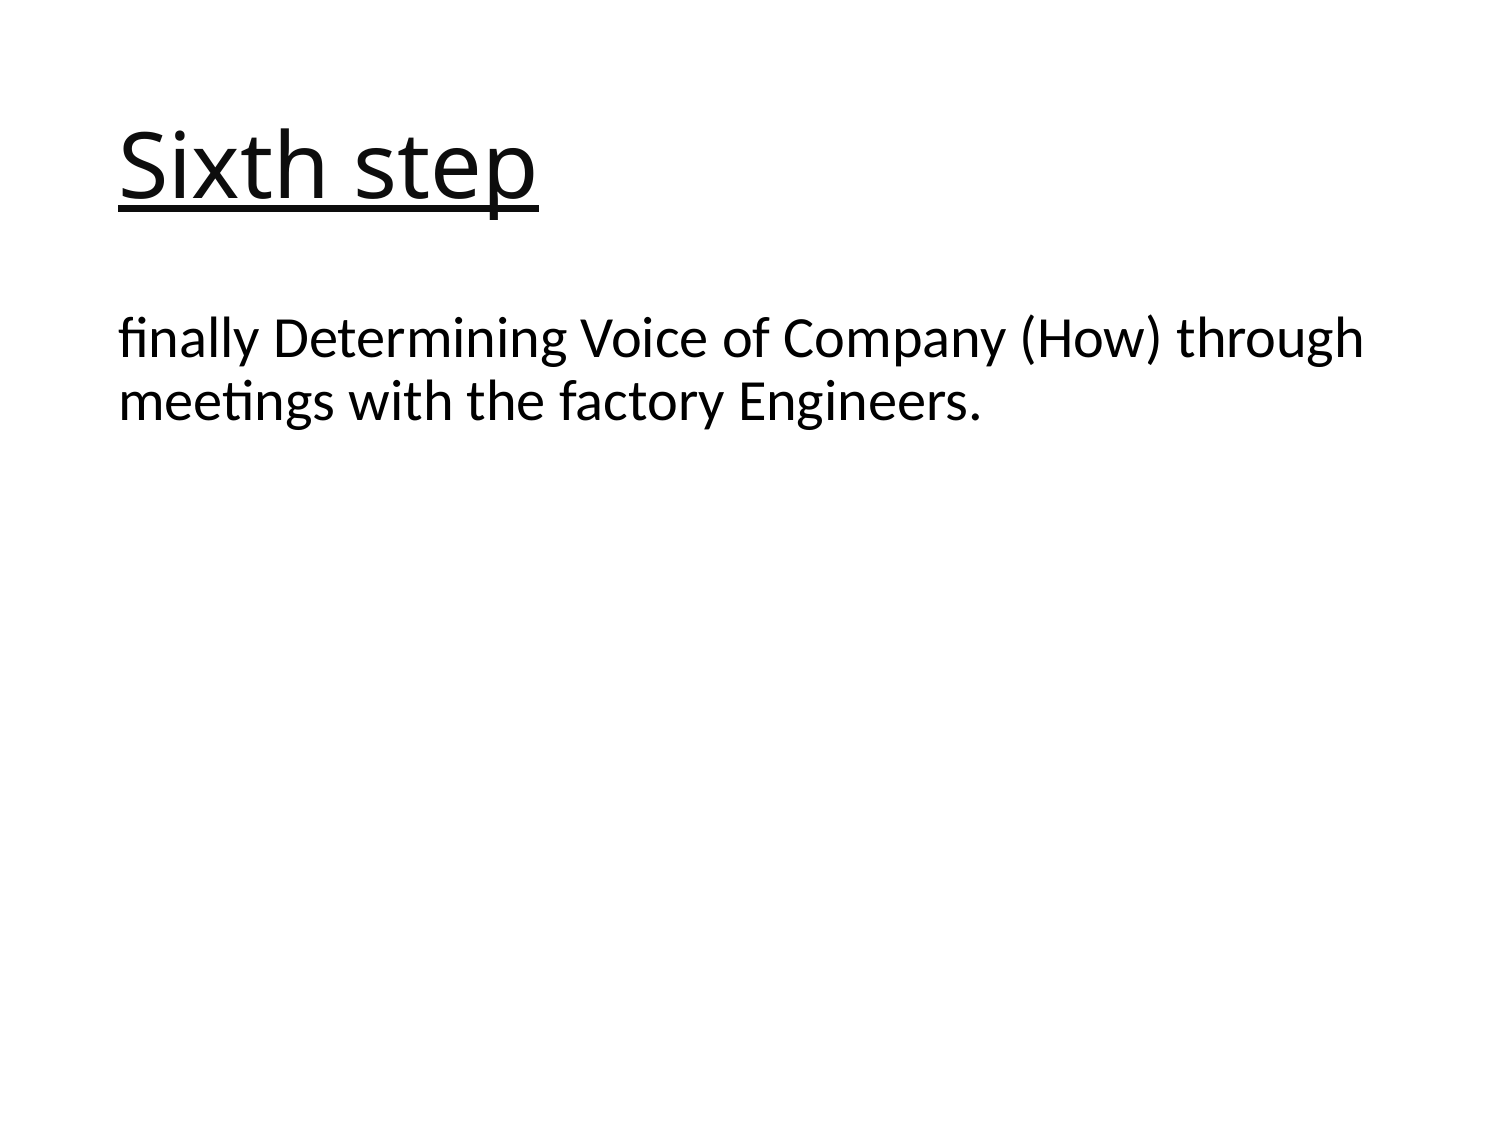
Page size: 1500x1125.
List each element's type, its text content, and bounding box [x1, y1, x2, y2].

list finally Determining Voice of Company (How) through meetings with the factory Engineers. [103, 299, 1397, 1014]
title Sixth step [103, 59, 1397, 278]
